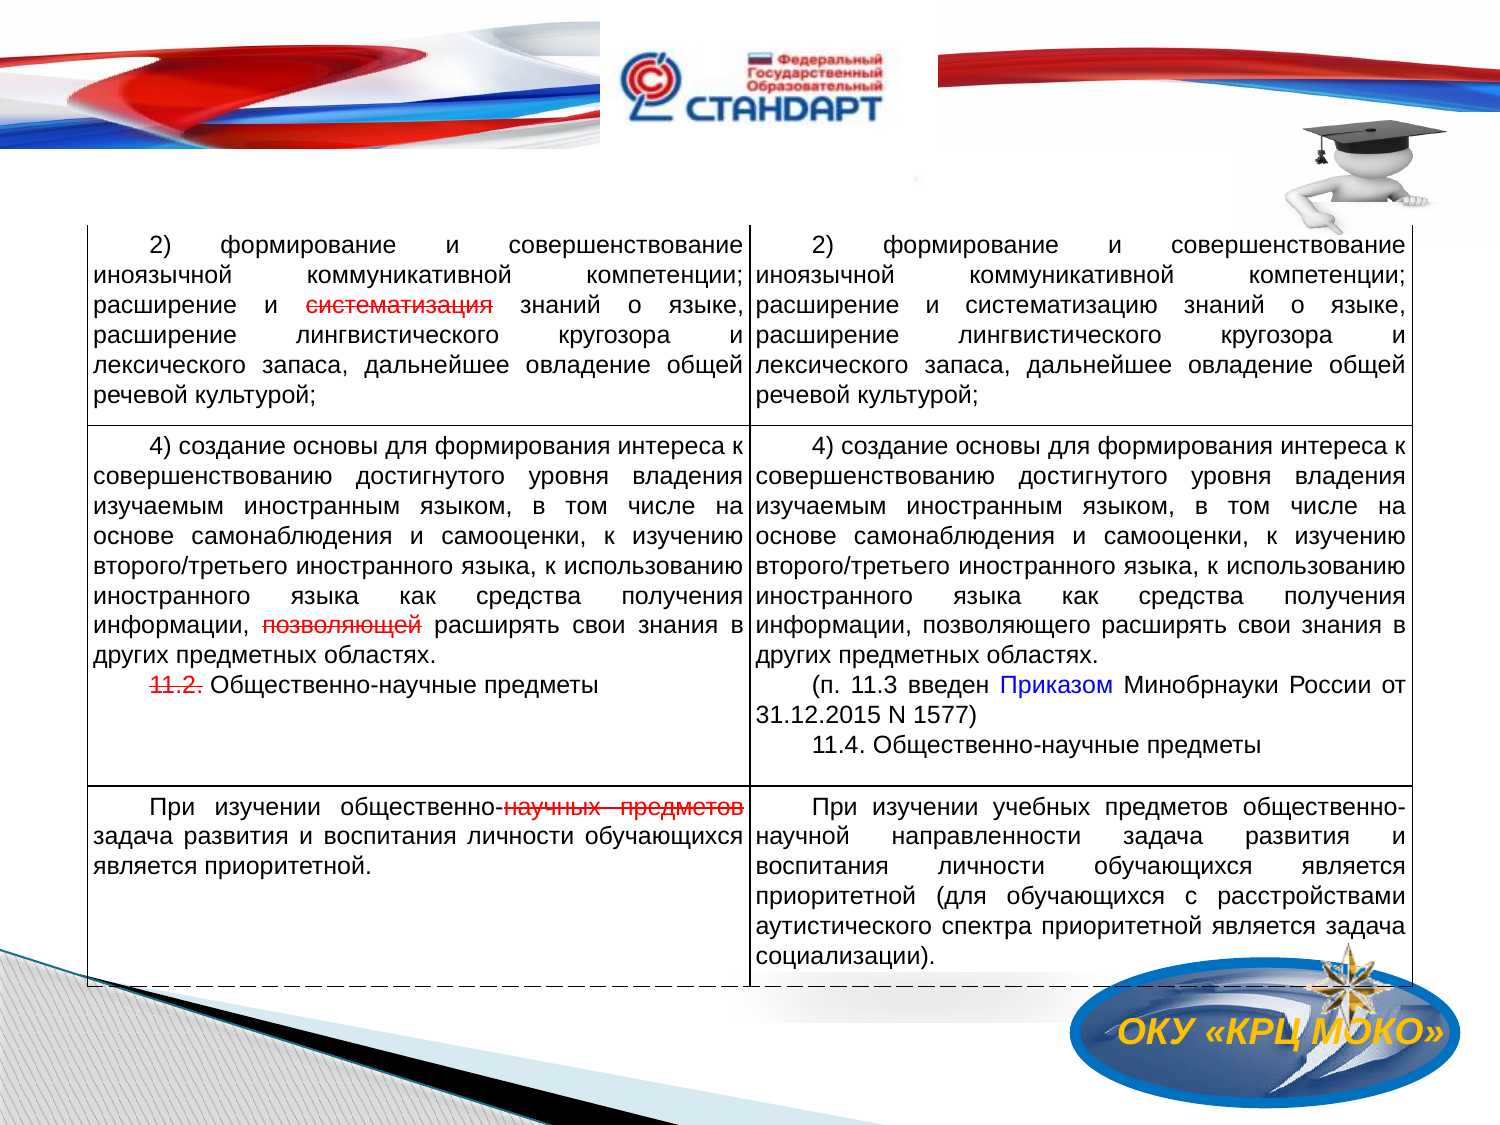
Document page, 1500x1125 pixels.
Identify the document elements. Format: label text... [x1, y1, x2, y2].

table_cell 4) создание основы для формирования интереса к совершенствованию достигнутого уровня владения изучаемым иностранным языком, в том числе на основе самонаблюдения и самооценки, к изучению второго/третьего иностранного языка, к использованию иностранного языка как средства получения информации, позволяющего расширять свои знания в других предметных областях. (п. 11.3 введен Приказом Минобрнауки России от 31.12.2015 N 1577) 11.4. Общественно-научные предметы [751, 426, 1412, 785]
picture [1074, 937, 1456, 1104]
table_header 2) формирование и совершенствование иноязычной коммуникативной компетенции; расширение и систематизацию знаний о языке, расширение лингвистического кругозора и лексического запаса, дальнейшее овладение общей речевой культурой; [751, 225, 1412, 425]
table_cell 4) создание основы для формирования интереса к совершенствованию достигнутого уровня владения изучаемым иностранным языком, в том числе на основе самонаблюдения и самооценки, к изучению второго/третьего иностранного языка, к использованию иностранного языка как средства получения информации, позволяющей расширять свои знания в других предметных областях. 11.2. Общественно-научные предметы [88, 426, 749, 785]
picture [0, 0, 1500, 244]
table_cell При изучении общественно-научных предметов задача развития и воспитания личности обучающихся является приоритетной. [88, 787, 749, 987]
table_cell При изучении учебных предметов общественно-научной направленности задача развития и воспитания личности обучающихся является приоритетной (для обучающихся с расстройствами аутистического спектра приоритетной является задача социализации). [751, 787, 1412, 987]
table_header 2) формирование и совершенствование иноязычной коммуникативной компетенции; расширение и систематизация знаний о языке, расширение лингвистического кругозора и лексического запаса, дальнейшее овладение общей речевой культурой; [88, 225, 749, 425]
